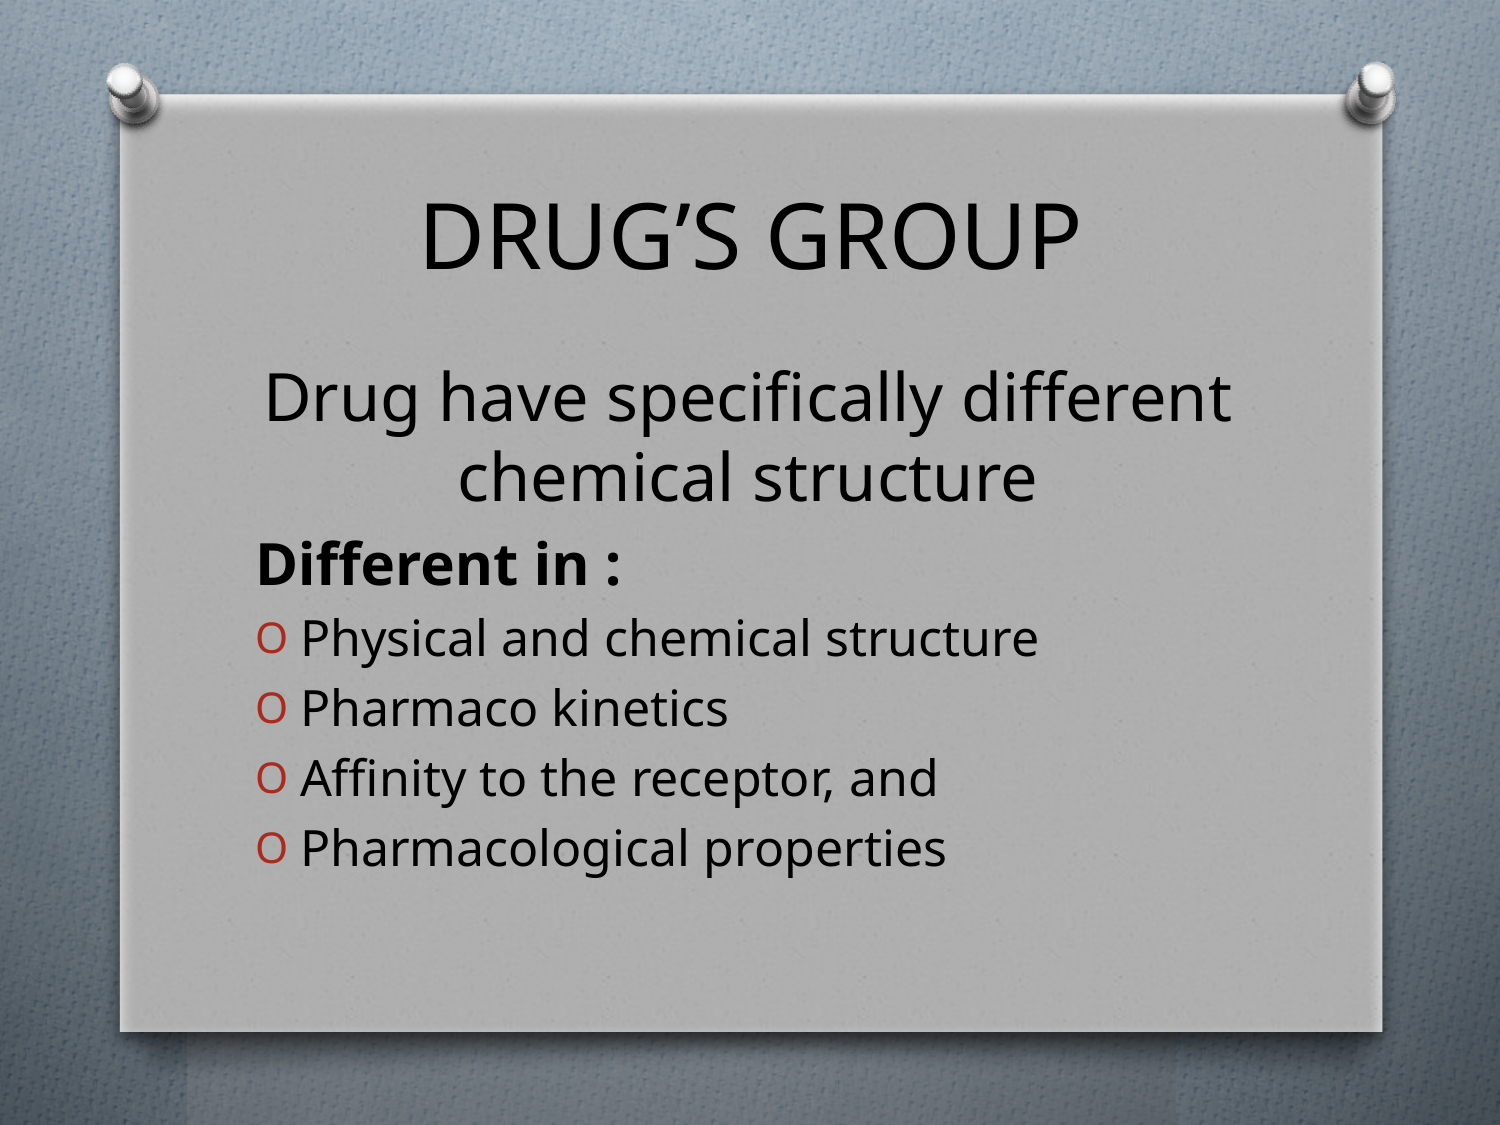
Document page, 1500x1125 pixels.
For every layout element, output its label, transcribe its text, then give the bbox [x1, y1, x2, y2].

title DRUG’S GROUP [179, 134, 1323, 332]
picture [1317, 35, 1439, 156]
picture [75, 29, 198, 153]
list Drug have specifically different chemical structure Different in : Physical and chemical structure Pharmaco kinetics Affinity to the receptor, and Pharmacological properties [240, 347, 1257, 939]
